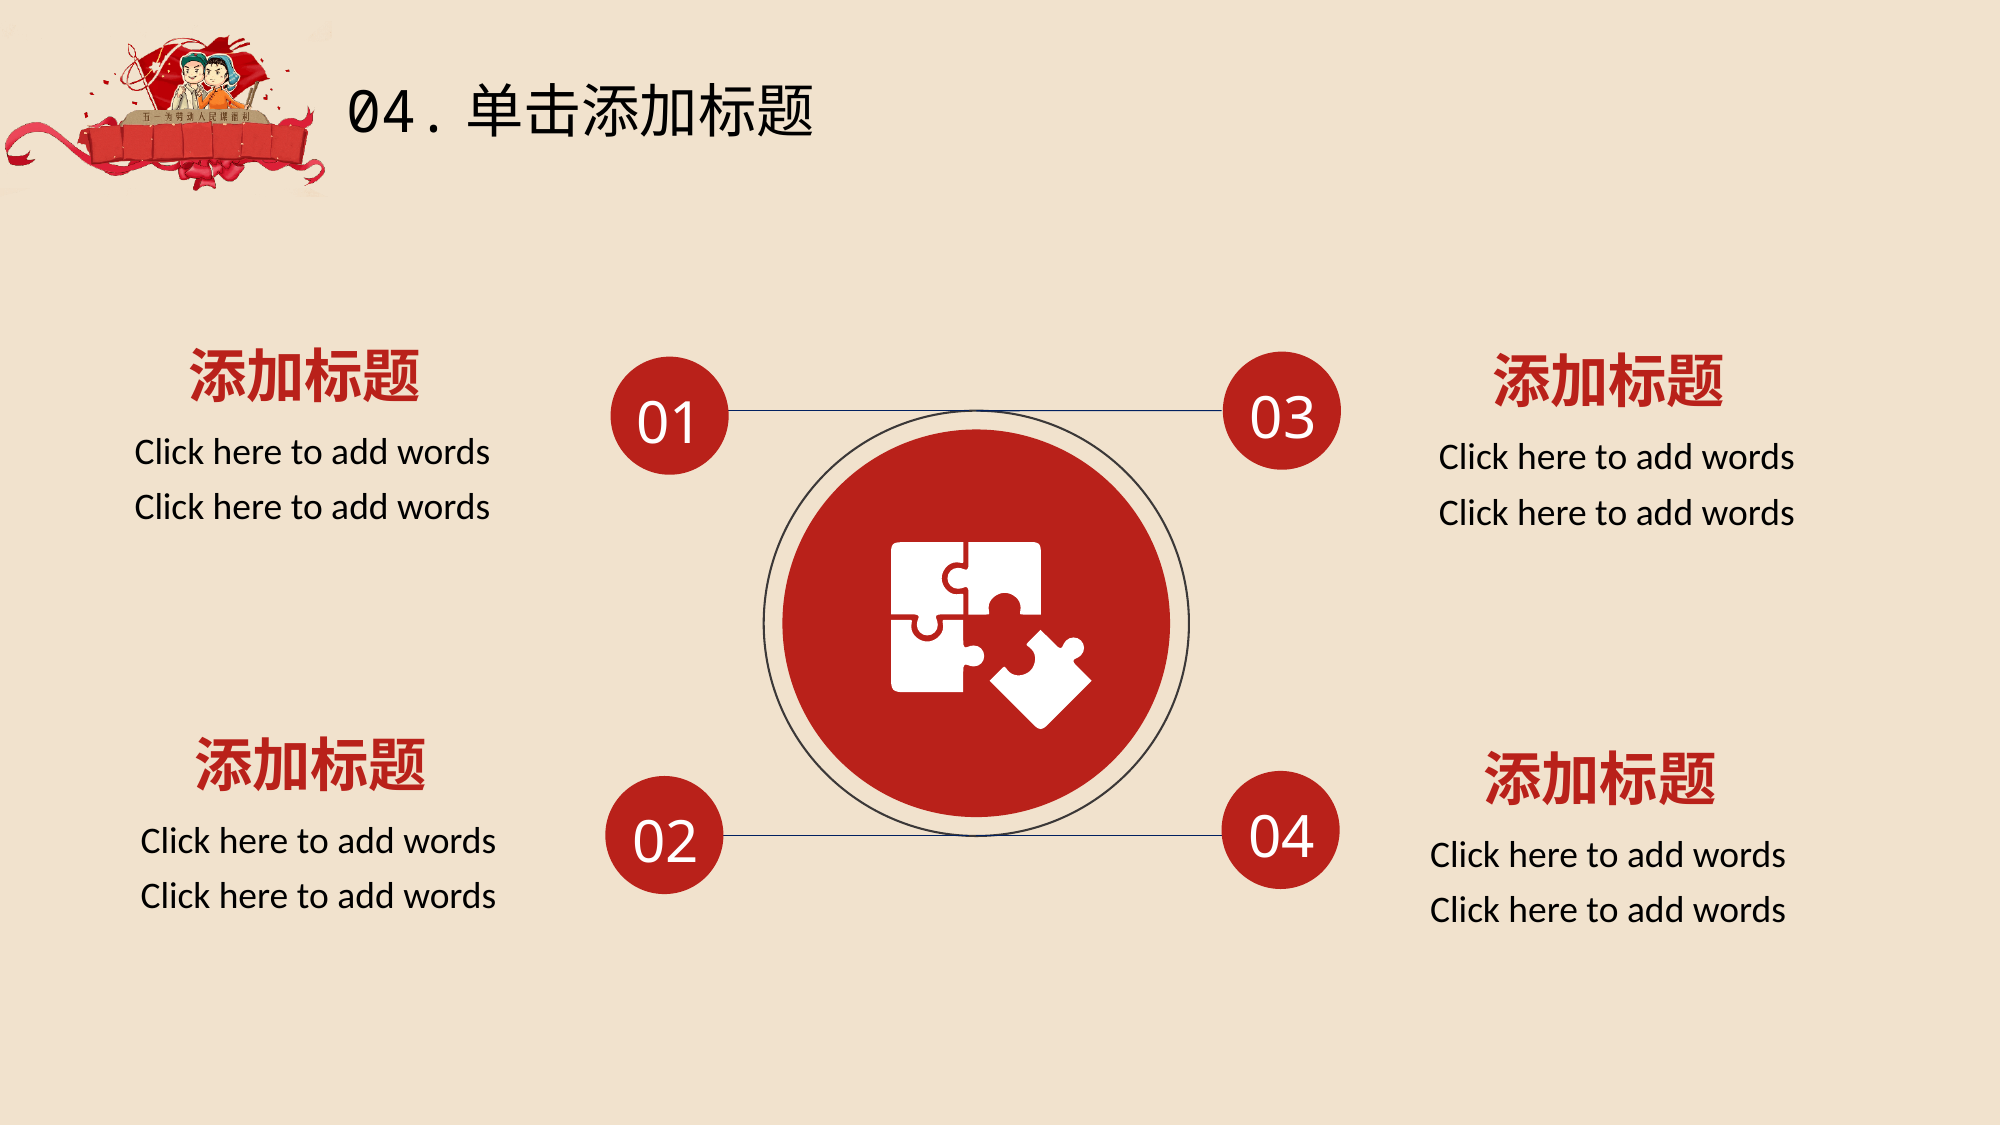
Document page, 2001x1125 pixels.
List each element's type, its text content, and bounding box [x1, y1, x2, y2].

text_box Click here to add words [1424, 480, 1837, 540]
text_box 添加标题 [1468, 734, 1912, 820]
text_box 04.单击添加标题 [332, 66, 1063, 152]
text_box Click here to add words [119, 419, 532, 474]
text_box 添加标题 [1477, 336, 1921, 422]
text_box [890, 541, 1092, 729]
text_box [762, 409, 1190, 838]
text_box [605, 775, 724, 895]
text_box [1222, 351, 1341, 470]
text_box Click here to add words [1415, 822, 1828, 877]
text_box Click here to add words [1424, 424, 1837, 480]
text_box Click here to add words [125, 863, 538, 924]
text_box Click here to add words [1415, 877, 1828, 938]
text_box Click here to add words [119, 474, 532, 535]
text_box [610, 356, 729, 475]
text_box 添加标题 [179, 720, 623, 806]
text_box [1221, 770, 1340, 889]
text_box 添加标题 [173, 331, 617, 417]
picture [0, 21, 332, 197]
text_box Click here to add words [125, 808, 538, 863]
